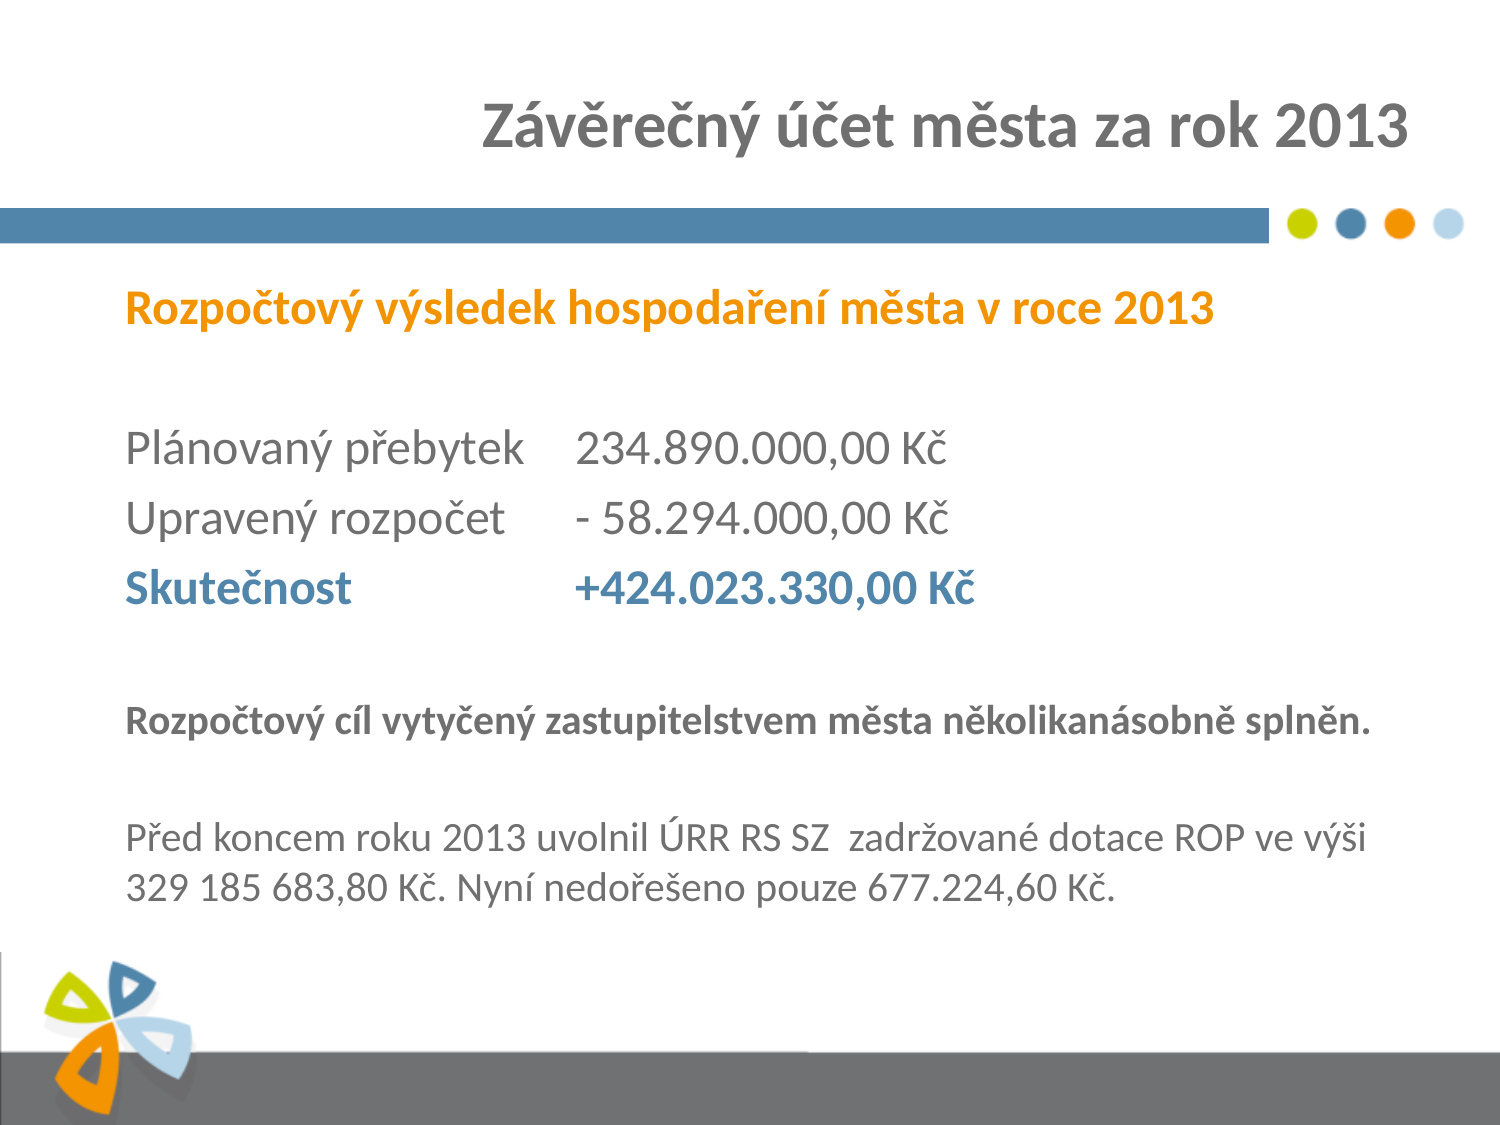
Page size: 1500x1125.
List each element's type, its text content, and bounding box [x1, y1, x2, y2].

picture [1269, 196, 1483, 256]
picture [0, 952, 1500, 1125]
list Rozpočtový výsledek hospodaření města v roce 2013 Plánovaný přebytek 234.890.000,00 Kč Upravený rozpočet - 58.294.000,00 Kč Skutečnost +424.023.330,00 Kč Rozpočtový cíl vytyčený zastupitelstvem města několikanásobně splněn. Před koncem roku 2013 uvolnil ÚRR RS SZ zadržované dotace ROP ve výši 329 185 683,80 Kč. Nyní nedořešeno pouze 677.224,60 Kč. [110, 267, 1400, 1012]
title Závěrečný účet města za rok 2013 [75, 45, 1425, 197]
